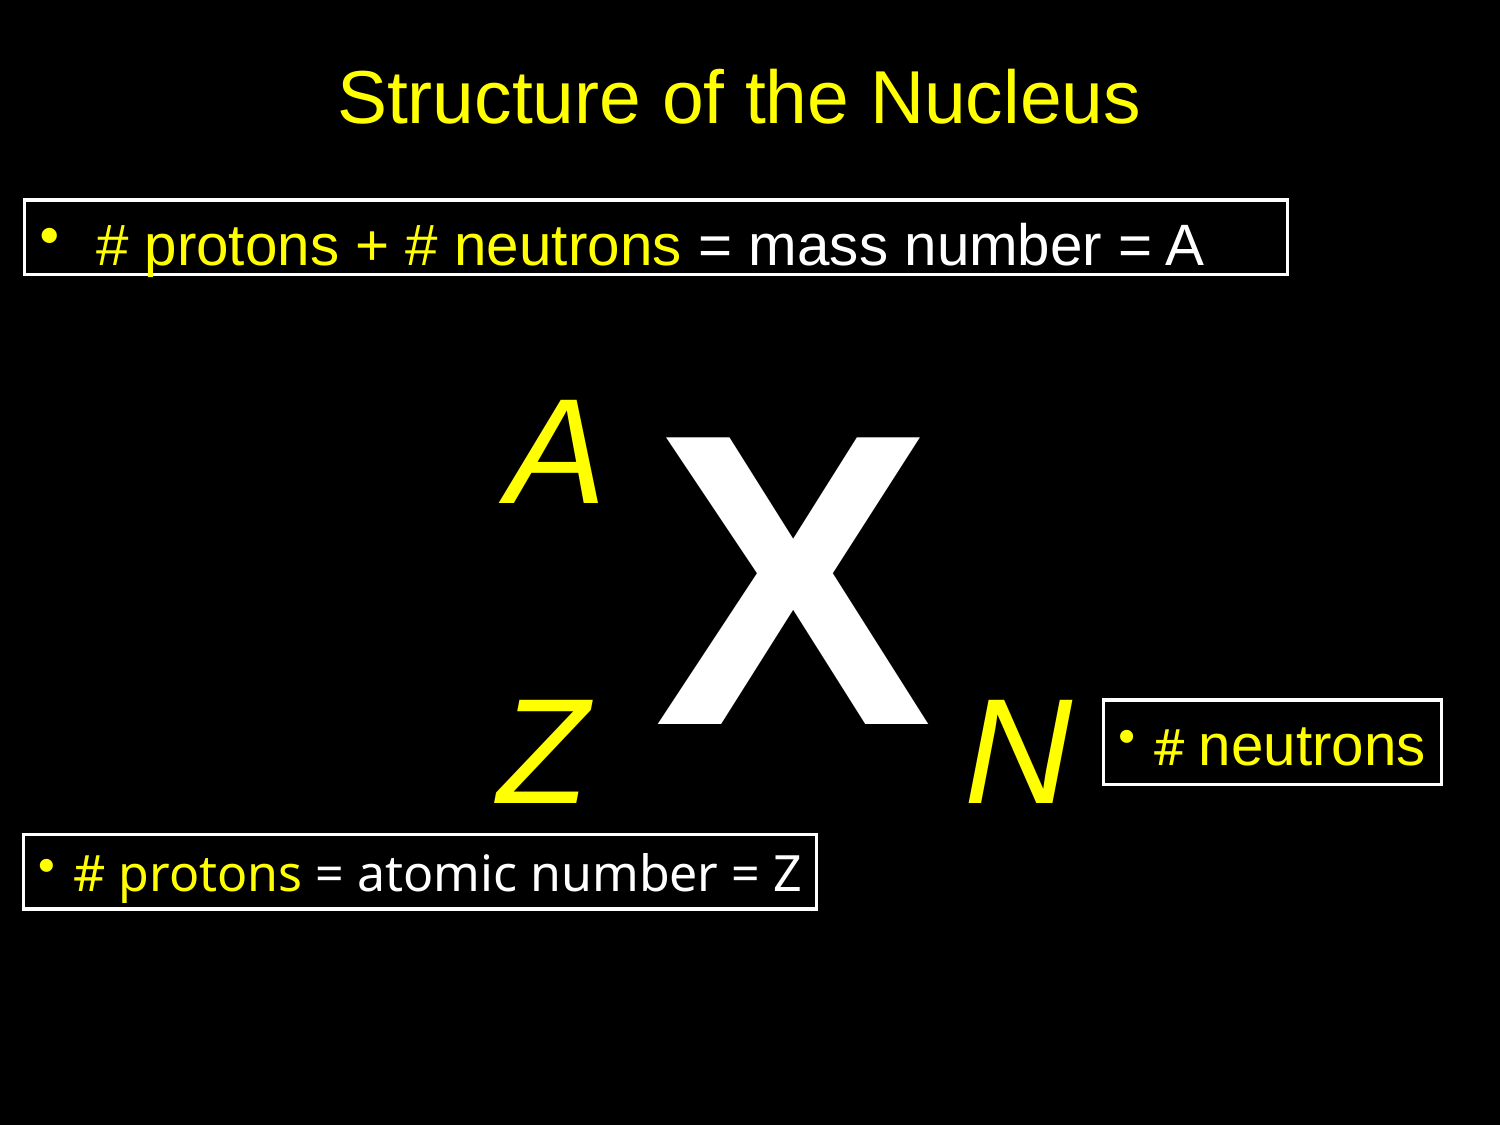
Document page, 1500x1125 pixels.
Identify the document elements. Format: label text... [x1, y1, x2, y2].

list X [587, 299, 1001, 776]
text_box Structure of the Nucleus [112, 0, 1388, 188]
text_box N [937, 650, 1100, 838]
text_box Z [462, 650, 625, 834]
text_box # protons + # neutrons = mass number = A [24, 199, 1288, 275]
text_box # neutrons [1103, 699, 1442, 785]
title A [474, 349, 587, 538]
text_box # protons = atomic number = Z [23, 834, 817, 910]
